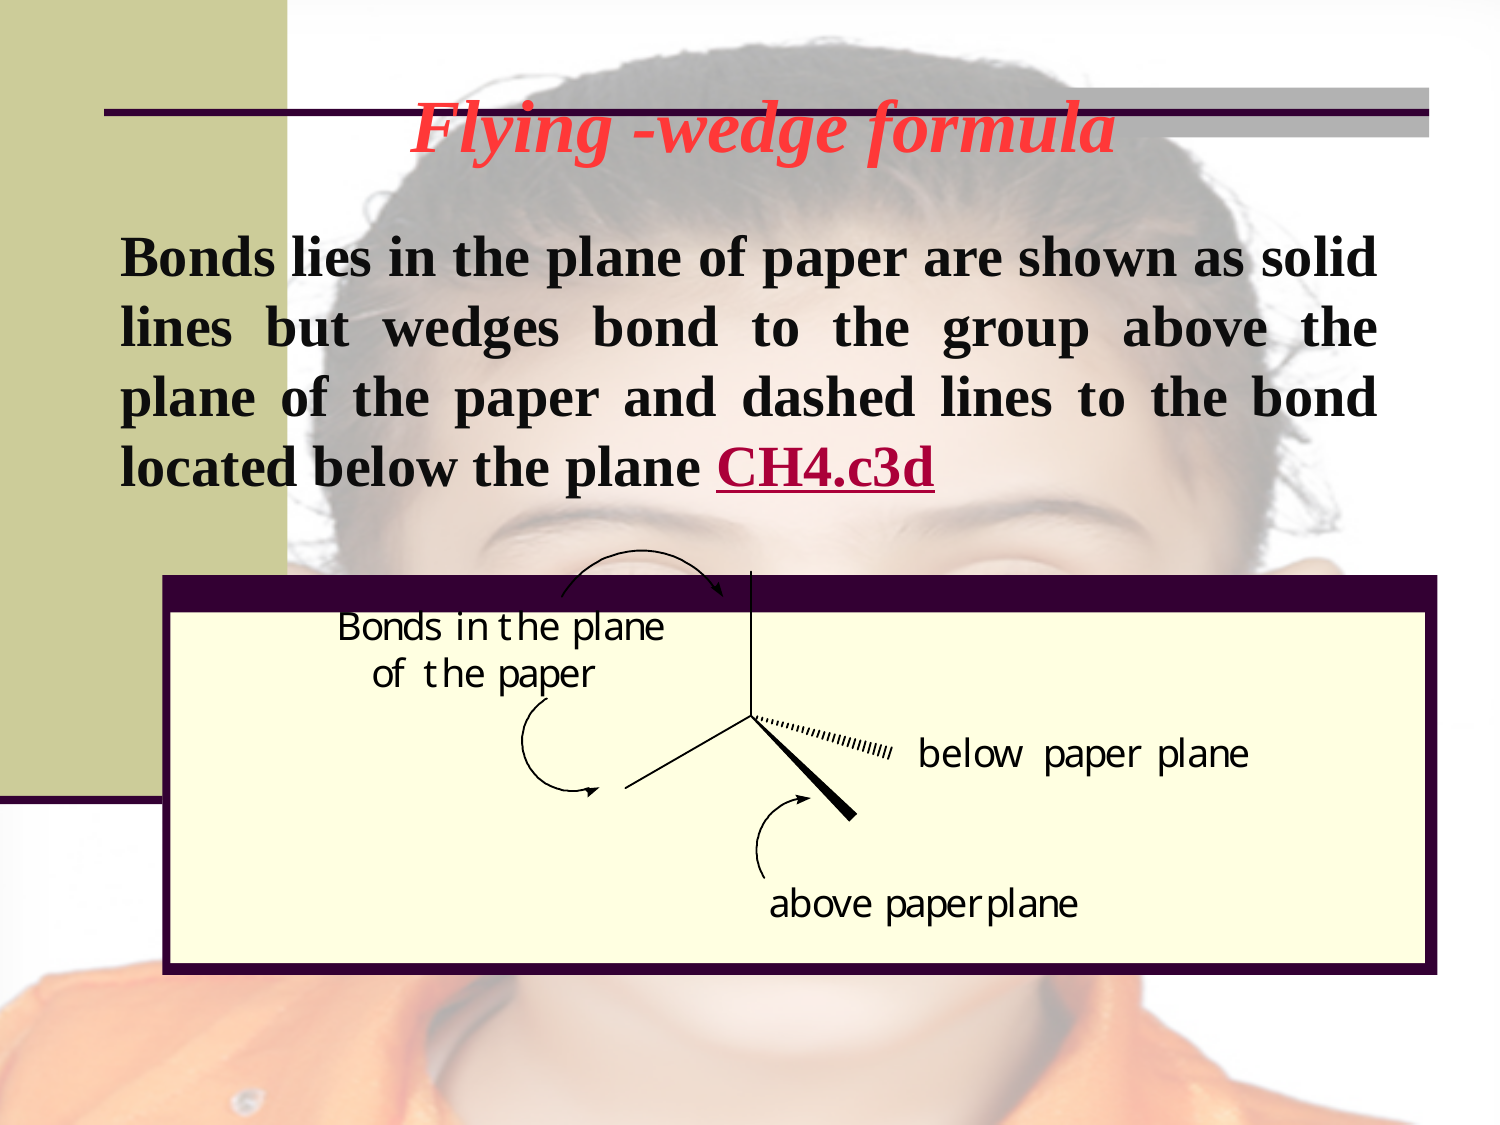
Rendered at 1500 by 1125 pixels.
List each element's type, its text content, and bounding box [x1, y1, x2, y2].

text_box Flying -wedge formula [140, 70, 1407, 175]
text_box Bonds lies in the plane of paper are shown as solid lines but wedges bond to the group above the plane of the paper and dashed lines to the bond located below the plane CH4.c3d [105, 210, 1395, 506]
text_box [1261, 539, 1425, 821]
text_box [82, 539, 325, 821]
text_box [327, 538, 1260, 938]
